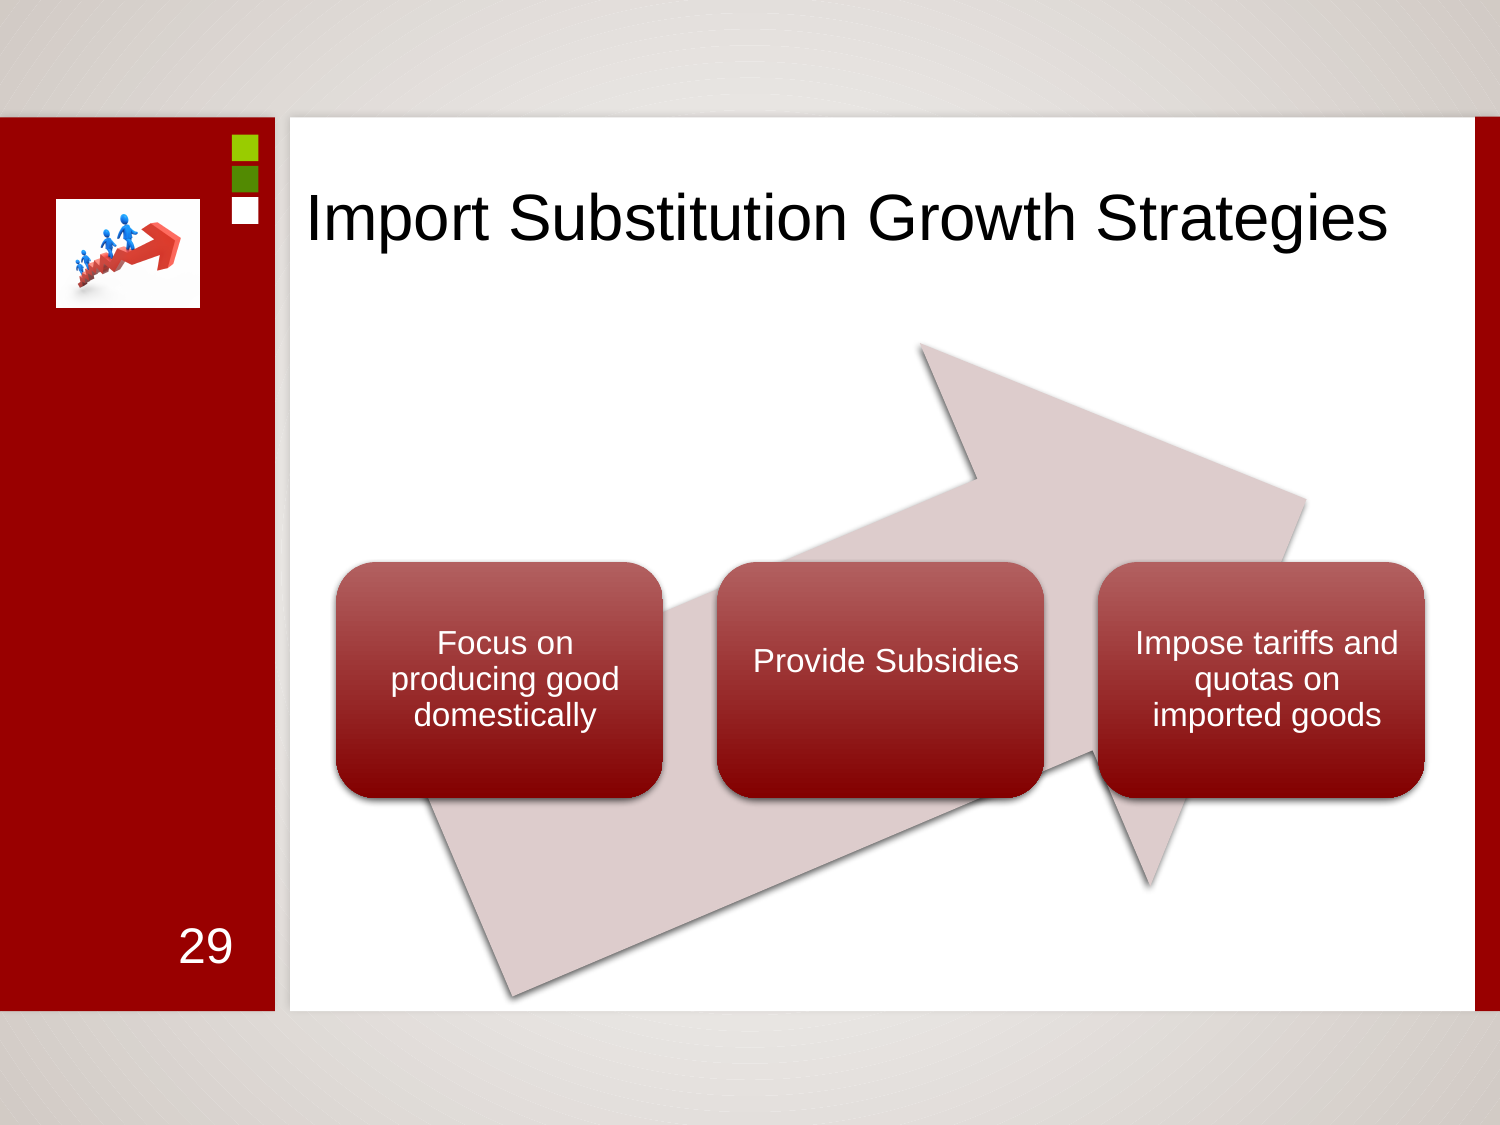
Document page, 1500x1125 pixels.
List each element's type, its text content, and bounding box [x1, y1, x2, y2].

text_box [335, 384, 1426, 976]
title Import Substitution Growth Strategies [290, 128, 1500, 300]
picture [56, 199, 201, 308]
slide_number 29 [56, 893, 249, 994]
